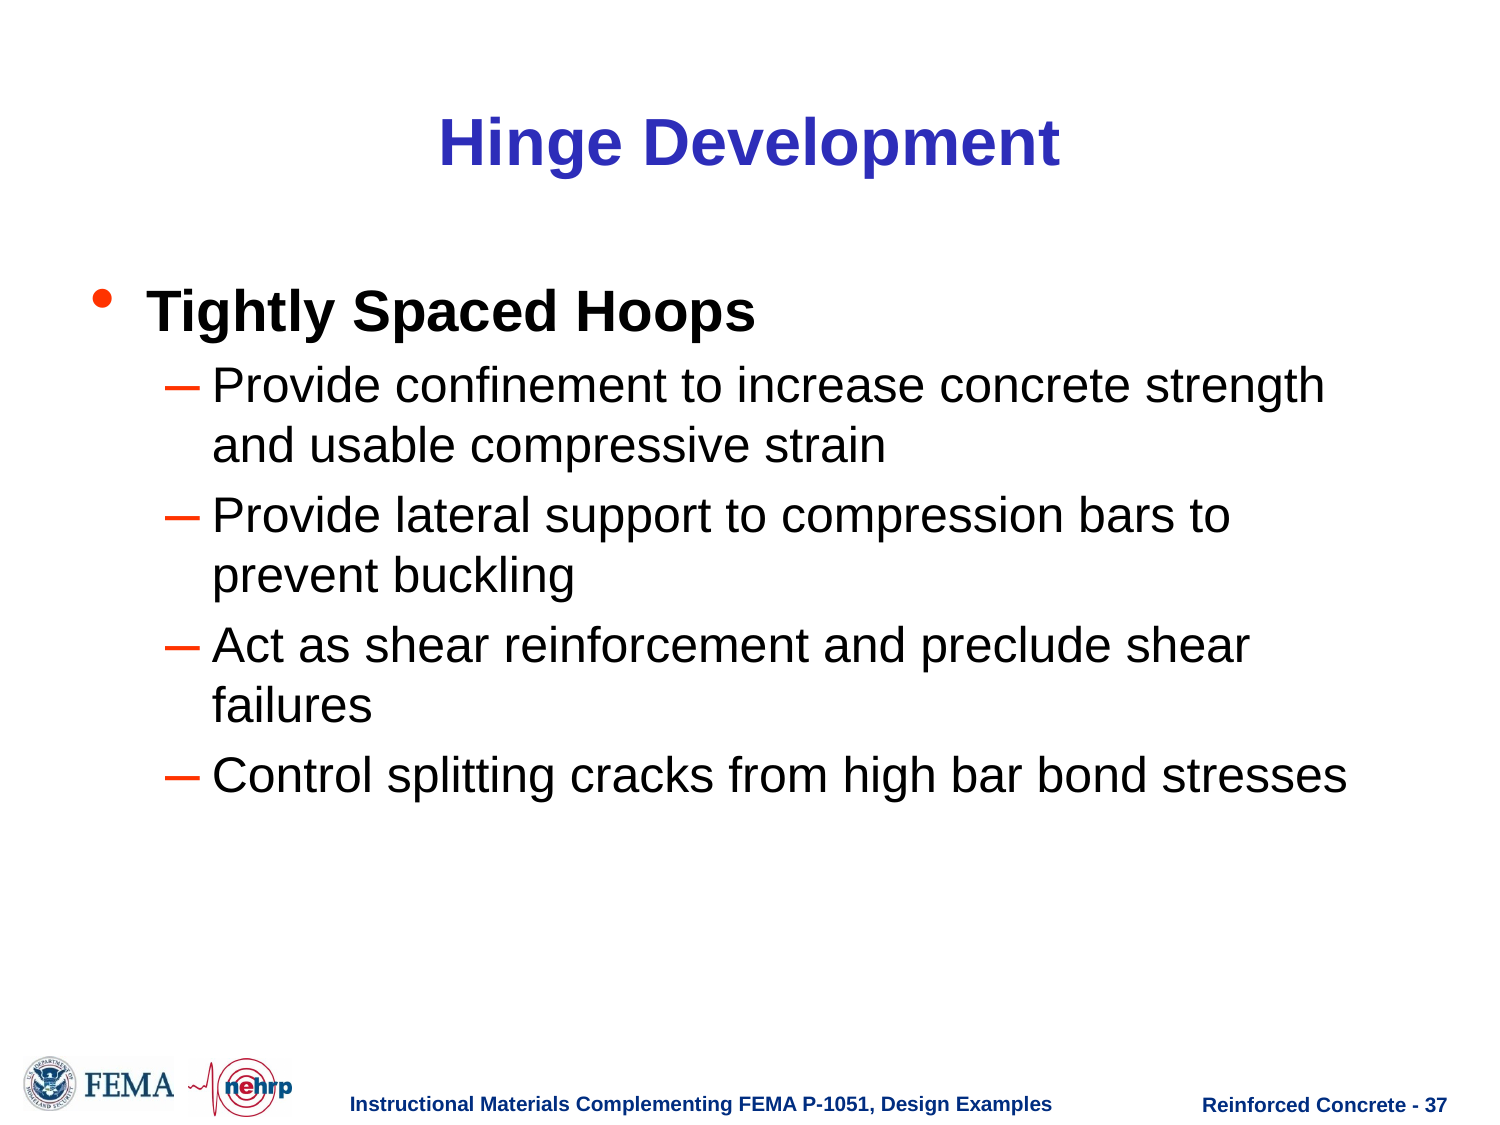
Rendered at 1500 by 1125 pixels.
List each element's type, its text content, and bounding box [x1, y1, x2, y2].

picture [188, 1058, 292, 1117]
footer Instructional Materials Complementing FEMA P-1051, Design Examples [334, 1087, 1104, 1124]
list Tightly Spaced Hoops Provide confinement to increase concrete strength and usable compressive strain Provide lateral support to compression bars to prevent buckling Act as shear reinforcement and preclude shear failures Control splitting cracks from high bar bond stresses [74, 265, 1426, 1008]
picture [23, 1056, 174, 1111]
title Hinge Development [74, 44, 1426, 233]
